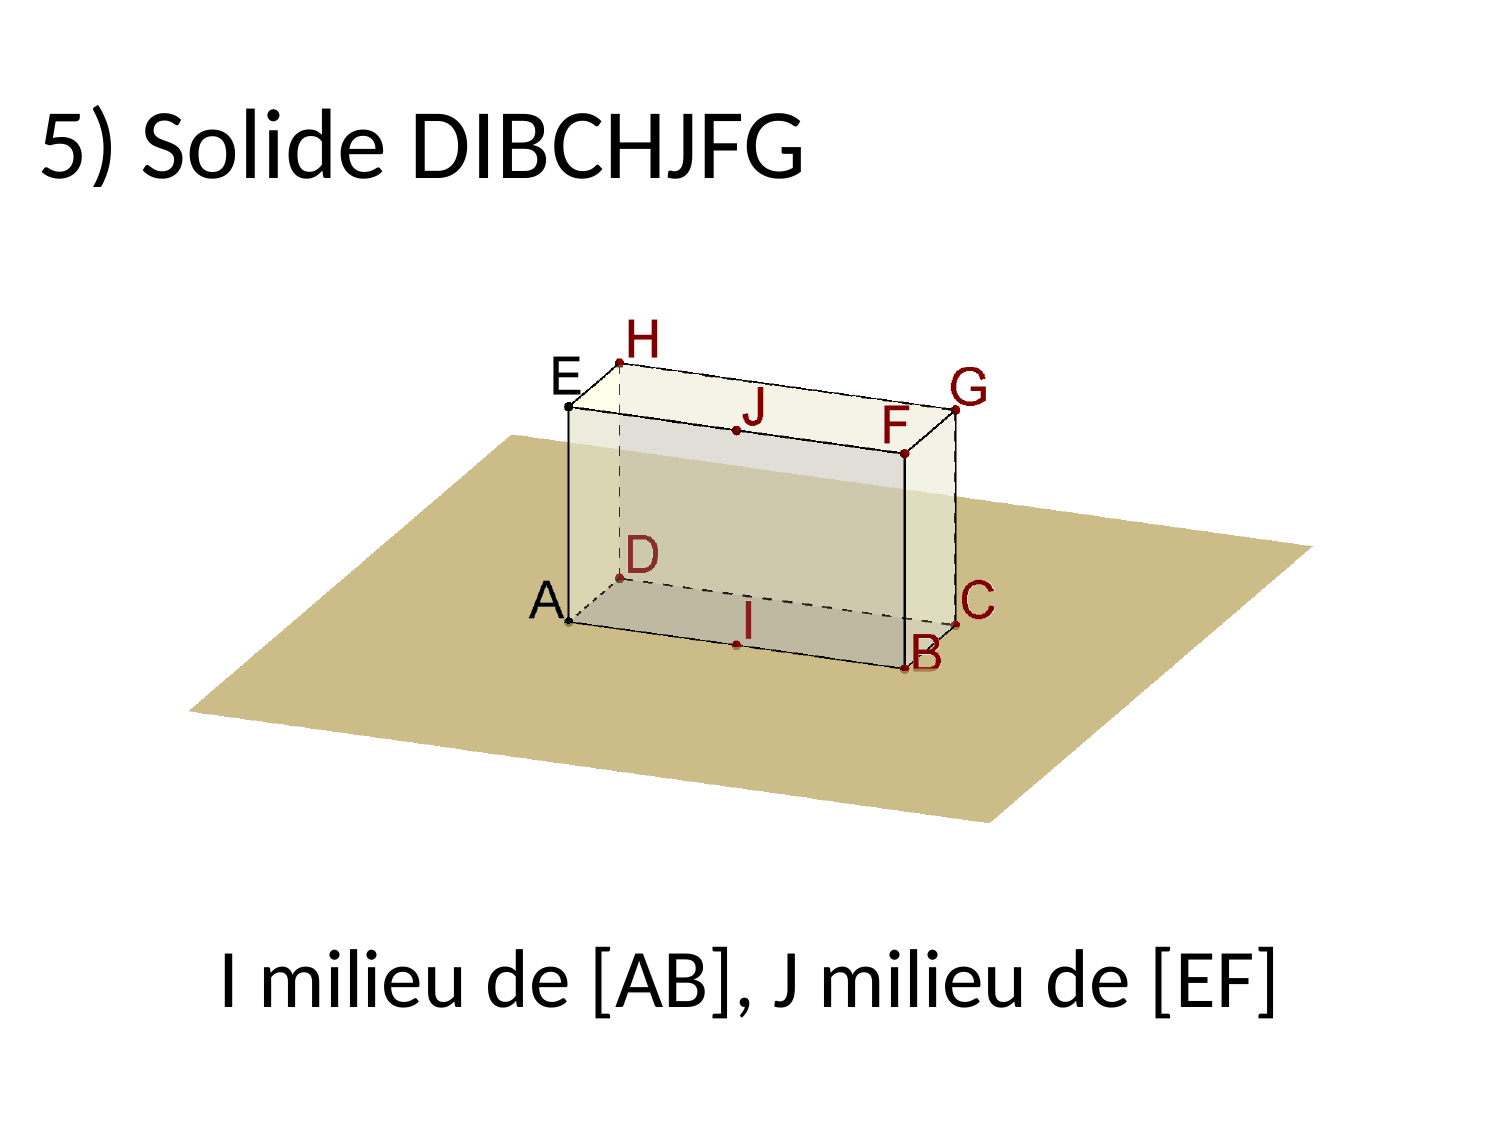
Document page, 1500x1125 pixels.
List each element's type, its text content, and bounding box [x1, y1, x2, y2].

text_box I milieu de [AB], J milieu de [EF] [0, 945, 1500, 1032]
picture [1, 187, 1498, 938]
title 5) Solide DIBCHJFG [0, 45, 1500, 187]
